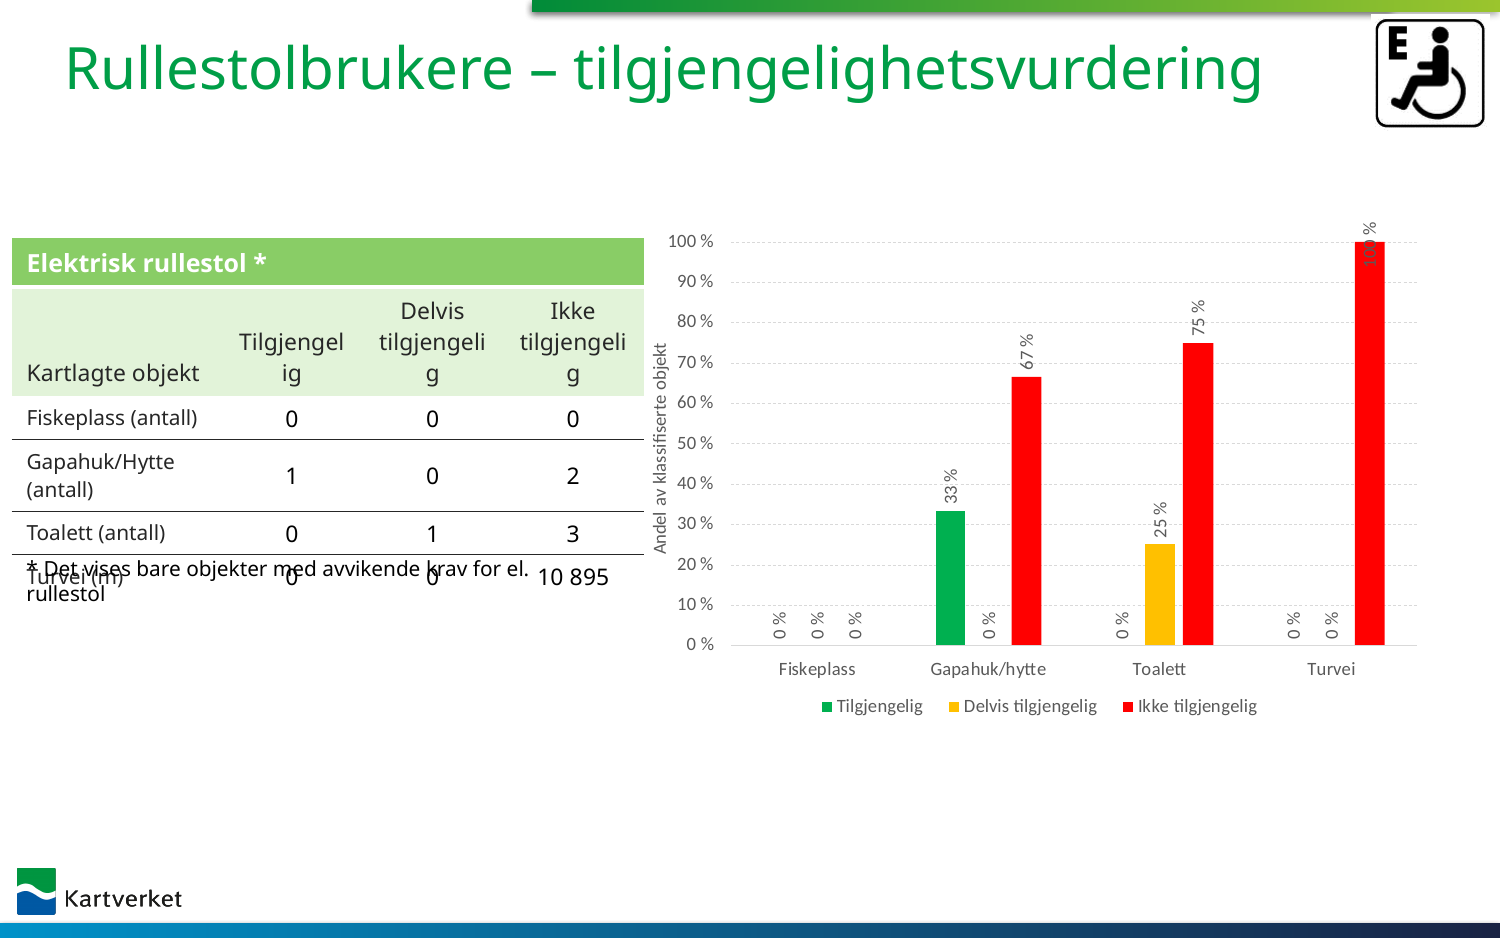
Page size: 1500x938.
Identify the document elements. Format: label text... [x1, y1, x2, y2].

table_cell 2 [503, 440, 638, 511]
table_cell 0 [222, 396, 362, 439]
table_cell Delvis tilgjengelig [362, 289, 503, 396]
picture [643, 218, 1428, 728]
table_header Elektrisk rullestol * [12, 238, 638, 285]
table_cell 0 [222, 512, 362, 548]
table_cell 1 [362, 512, 503, 548]
text_box Rullestolbrukere – tilgjengelighetsvurdering [49, 12, 1372, 109]
table_cell Tilgjengelig [222, 289, 362, 396]
table_cell 3 [503, 512, 638, 554]
table_cell Gapahuk/Hytte (antall) [12, 440, 222, 511]
table_cell Toalett (antall) [12, 512, 222, 548]
table_cell 0 [362, 440, 503, 511]
table_cell 10 895 [597, 555, 638, 598]
table_cell Fiskeplass (antall) [12, 396, 222, 439]
table_cell 0 [362, 396, 503, 439]
table_cell Kartlagte objekt [12, 289, 222, 396]
table_cell Ikke tilgjengelig [503, 289, 638, 396]
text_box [1371, 13, 1491, 133]
table_cell 0 [503, 396, 638, 439]
table_cell 1 [222, 440, 362, 511]
text_box * Det vises bare objekter med avvikende krav for el. rullestol [11, 548, 597, 613]
